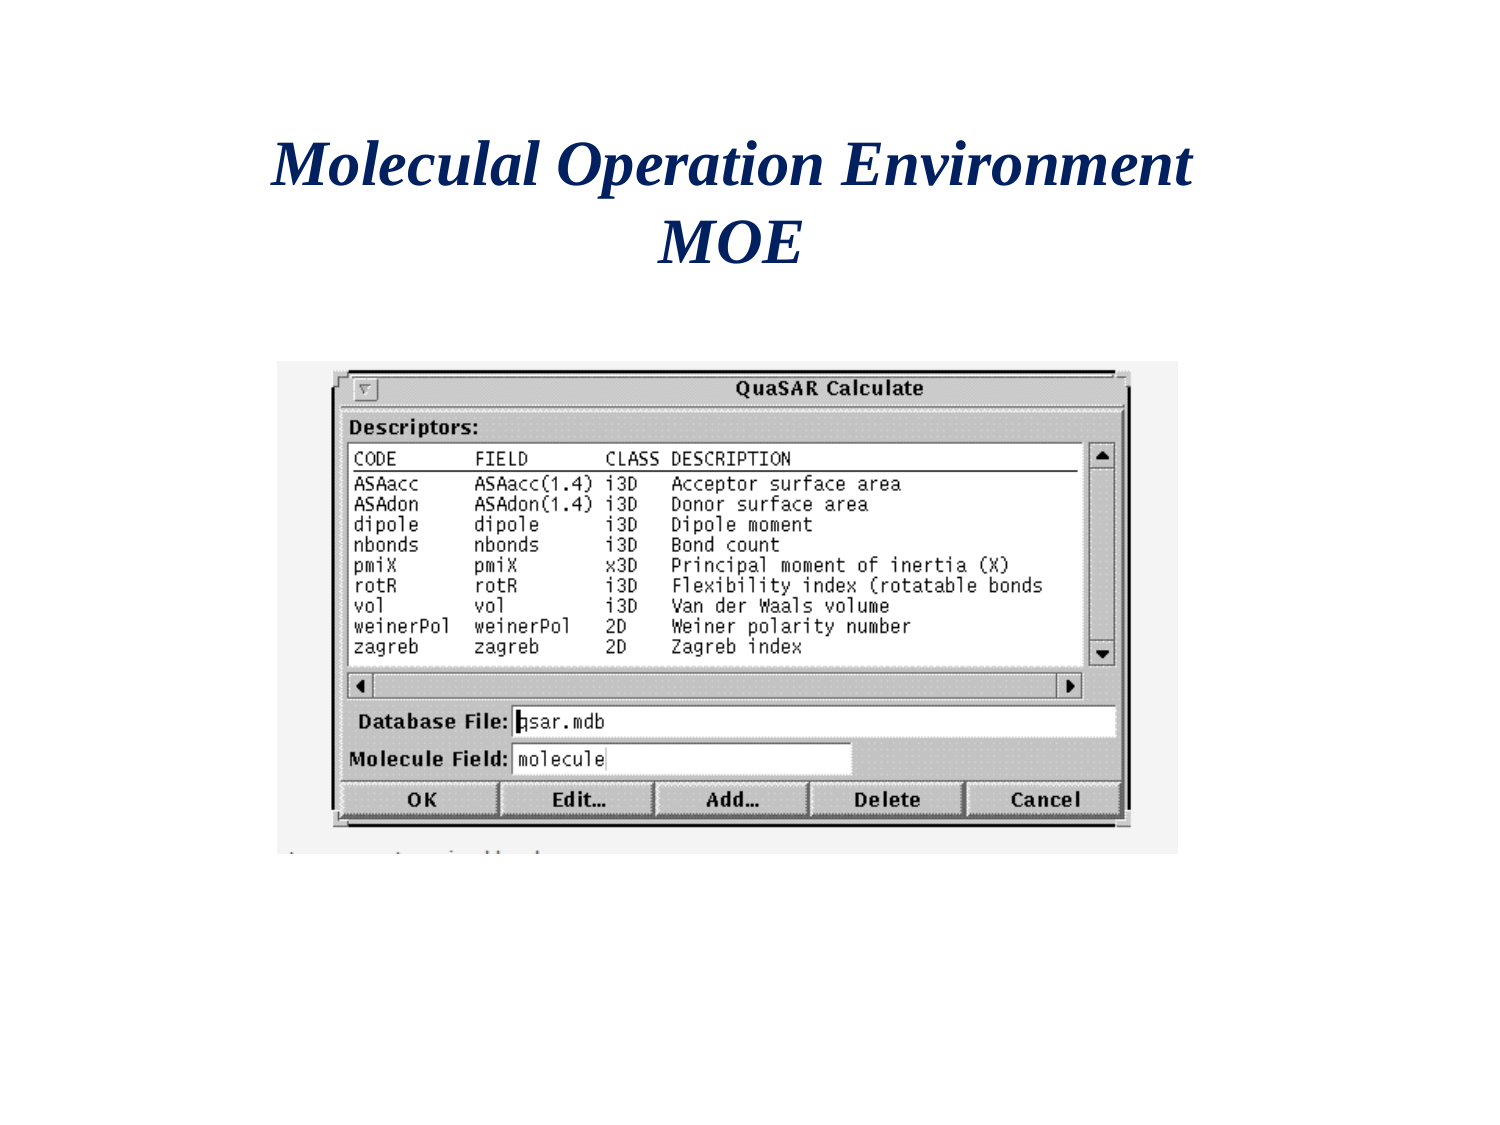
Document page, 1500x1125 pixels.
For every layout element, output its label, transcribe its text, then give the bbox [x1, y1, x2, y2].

text_box Moleculal Operation Environment MOE [253, 113, 1211, 202]
picture [277, 361, 1178, 855]
